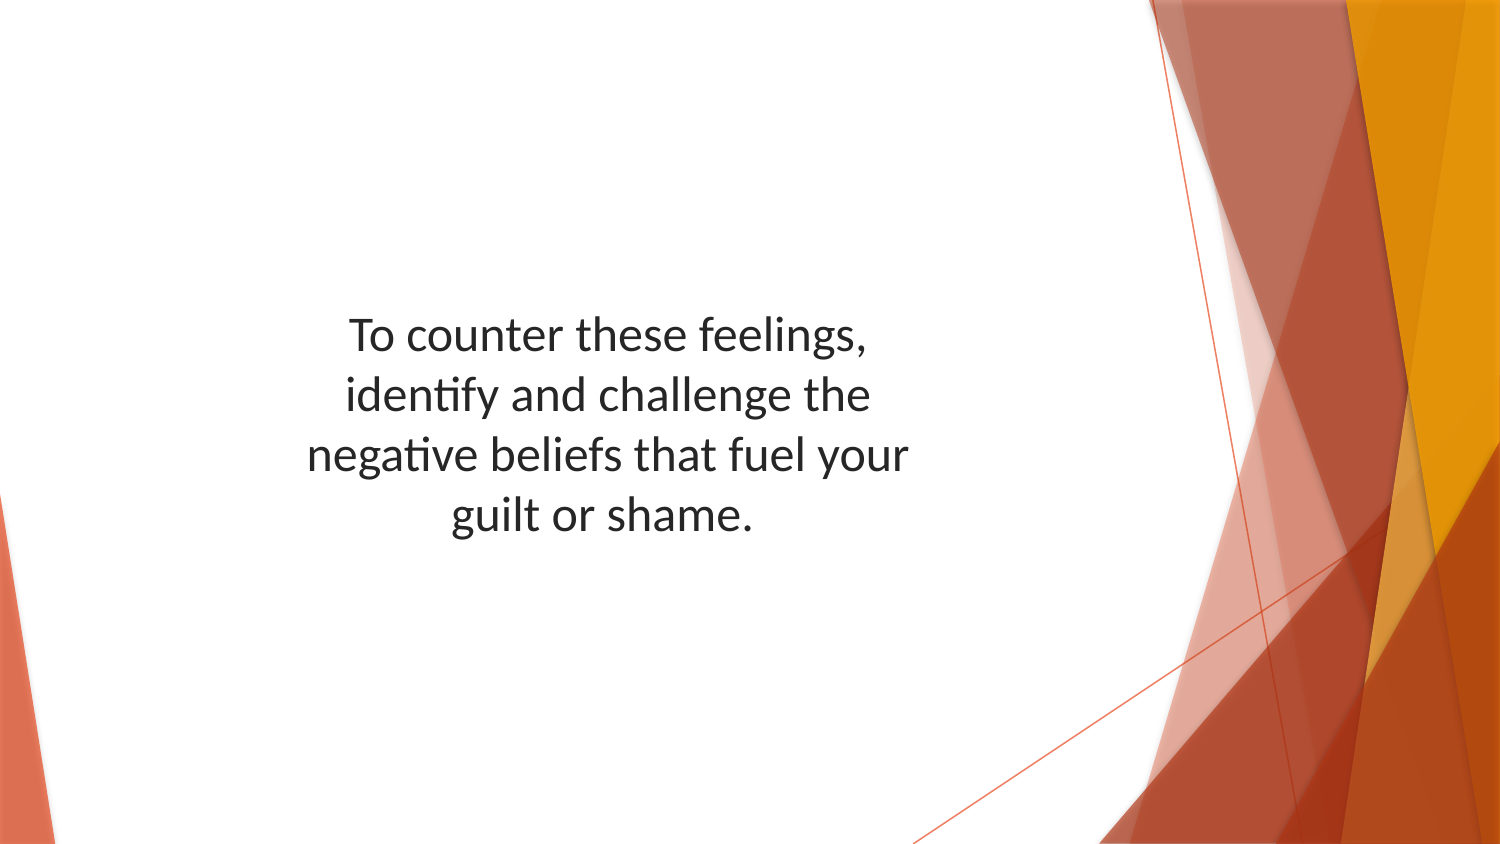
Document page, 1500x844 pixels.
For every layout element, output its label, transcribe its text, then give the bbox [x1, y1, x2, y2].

list To counter these feelings, identify and challenge the negative beliefs that fuel your guilt or shame. [265, 114, 951, 729]
